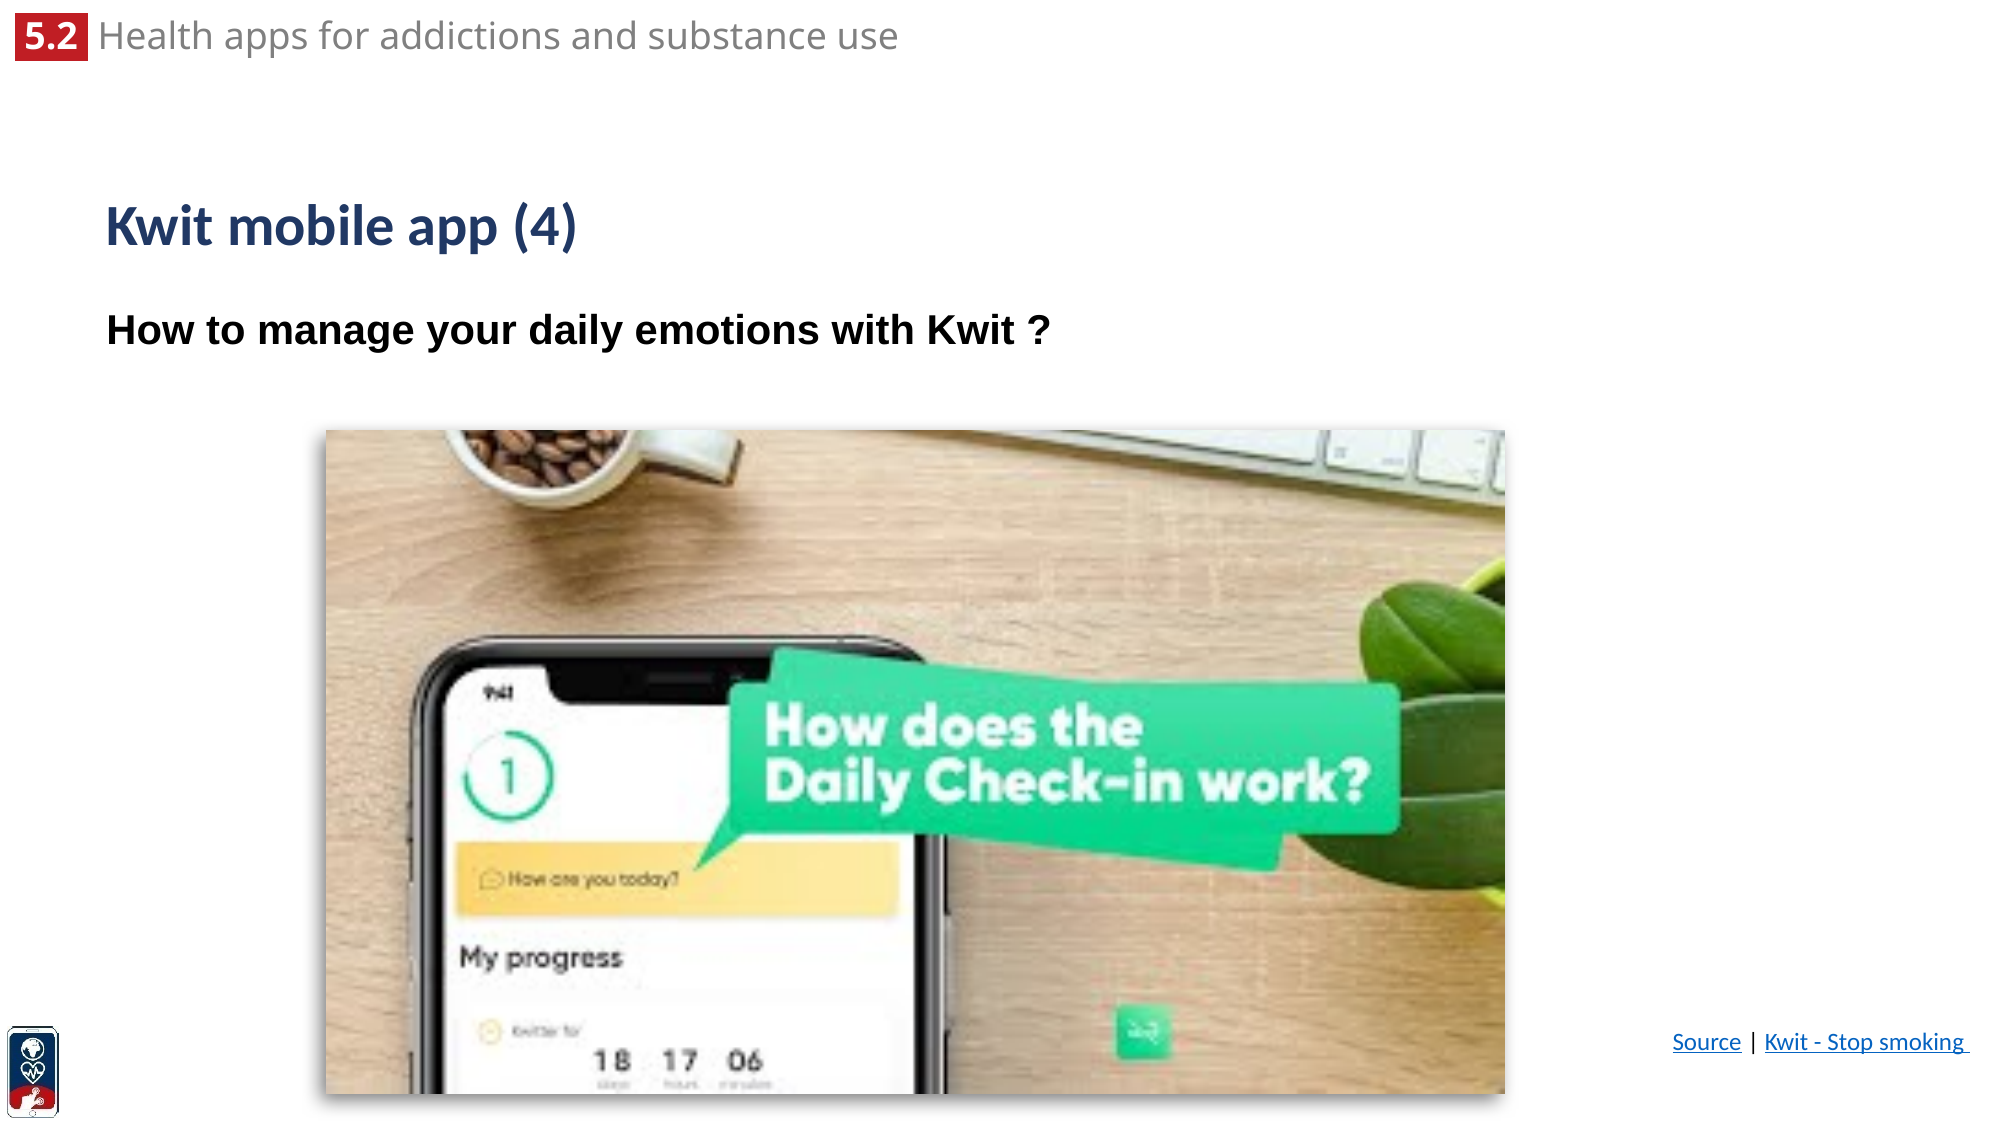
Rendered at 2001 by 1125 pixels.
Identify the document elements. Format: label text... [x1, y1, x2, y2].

title Kwit mobile app (4) [91, 177, 1906, 277]
picture [7, 1026, 59, 1118]
text_box Source | Kwit - Stop smoking [1589, 1017, 1986, 1063]
list How to manage your daily emotions with Kwit ? [91, 295, 1170, 1094]
picture [326, 430, 1505, 1094]
